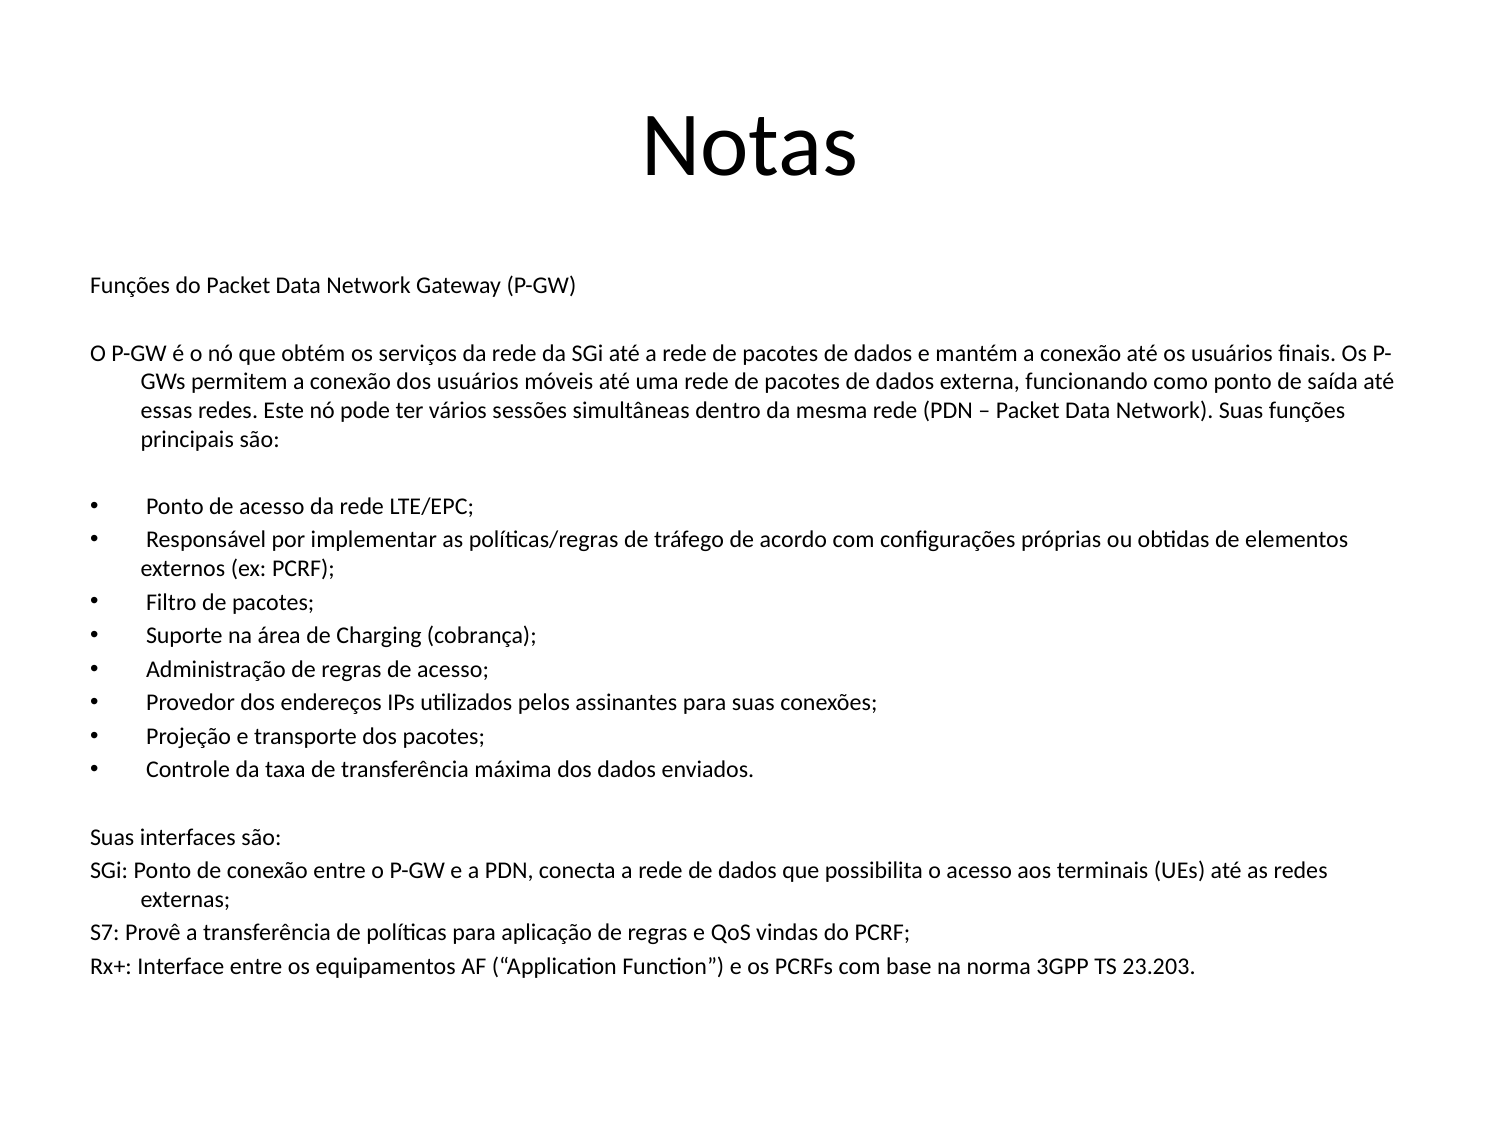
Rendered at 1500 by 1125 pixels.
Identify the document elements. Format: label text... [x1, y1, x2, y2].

title Notas [75, 45, 1425, 233]
list Funções do Packet Data Network Gateway (P-GW) O P-GW é o nó que obtém os serviços da rede da SGi até a rede de pacotes de dados e mantém a conexão até os usuários finais. Os P-GWs permitem a conexão dos usuários móveis até uma rede de pacotes de dados externa, funcionando como ponto de saída até essas redes. Este nó pode ter vários sessões simultâneas dentro da mesma rede (PDN – Packet Data Network). Suas funções principais são: Ponto de acesso da rede LTE/EPC; Responsável por implementar as políticas/regras de tráfego de acordo com configurações próprias ou obtidas de elementos externos (ex: PCRF); Filtro de pacotes; Suporte na área de Charging (cobrança); Administração de regras de acesso; Provedor dos endereços IPs utilizados pelos assinantes para suas conexões; Projeção e transporte dos pacotes; Controle da taxa de transferência máxima dos dados enviados. Suas interfaces são: SGi: Ponto de conexão entre o P-GW e a PDN, conecta a rede de dados que possibilita o acesso aos terminais (UEs) até as redes externas; S7: Provê a transferência de políticas para aplicação de regras e QoS vindas do PCRF; Rx+: Interface entre os equipamentos AF (“Application Function”) e os PCRFs com base na norma 3GPP TS 23.203. [75, 262, 1425, 1005]
